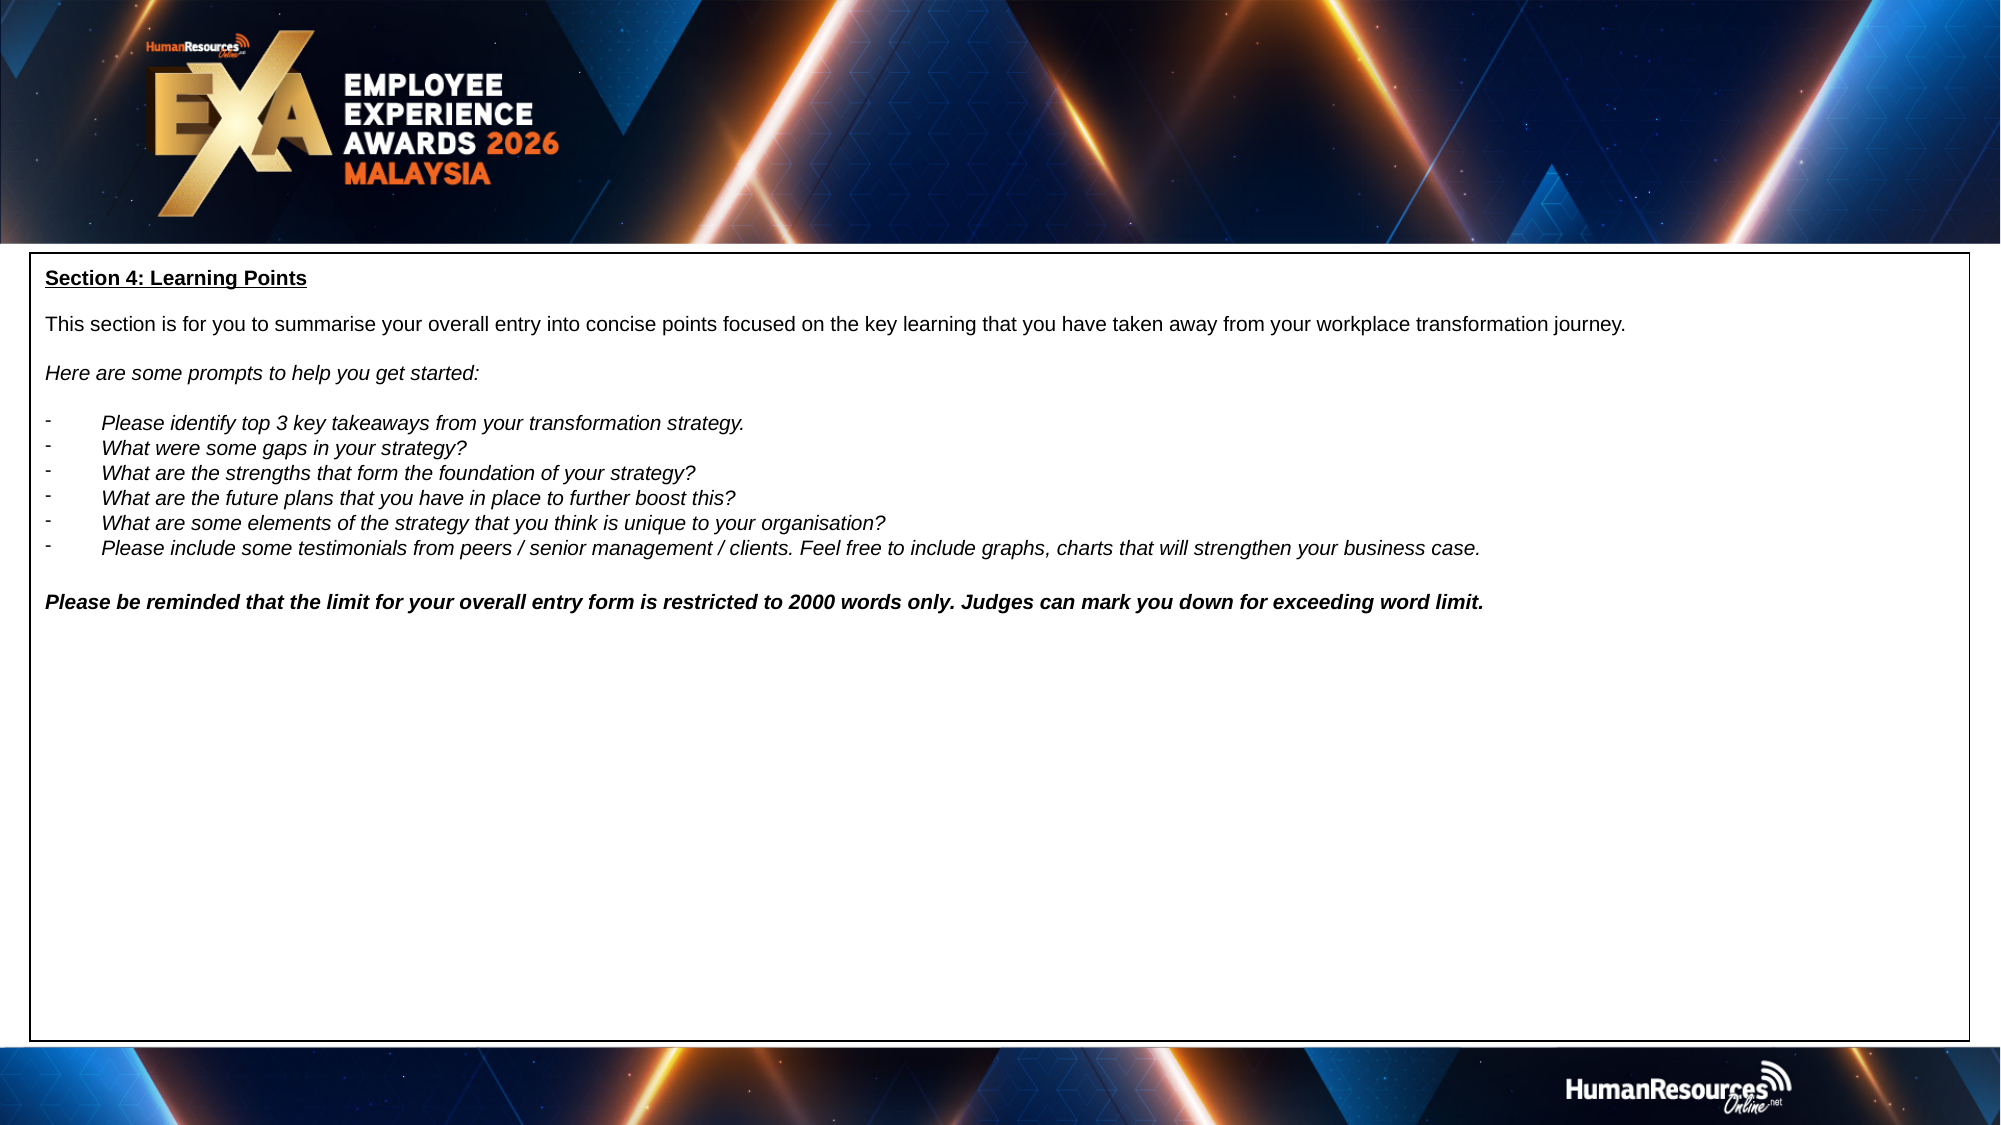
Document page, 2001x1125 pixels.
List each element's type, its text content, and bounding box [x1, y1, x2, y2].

text_box Section 4: Learning Points This section is for you to summarise your overall entry into concise points focused on the key learning that you have taken away from your workplace transformation journey. Here are some prompts to help you get started: Please identify top 3 key takeaways from your transformation strategy. What were some gaps in your strategy? What are the strengths that form the foundation of your strategy? What are the future plans that you have in place to further boost this? What are some elements of the strategy that you think is unique to your organisation? Please include some testimonials from peers / senior management / clients. Feel free to include graphs, charts that will strengthen your business case. Please be reminded that the limit for your overall entry form is restricted to 2000 words only. Judges can mark you down for exceeding word limit. [30, 253, 1970, 1042]
picture [0, 0, 2001, 1125]
